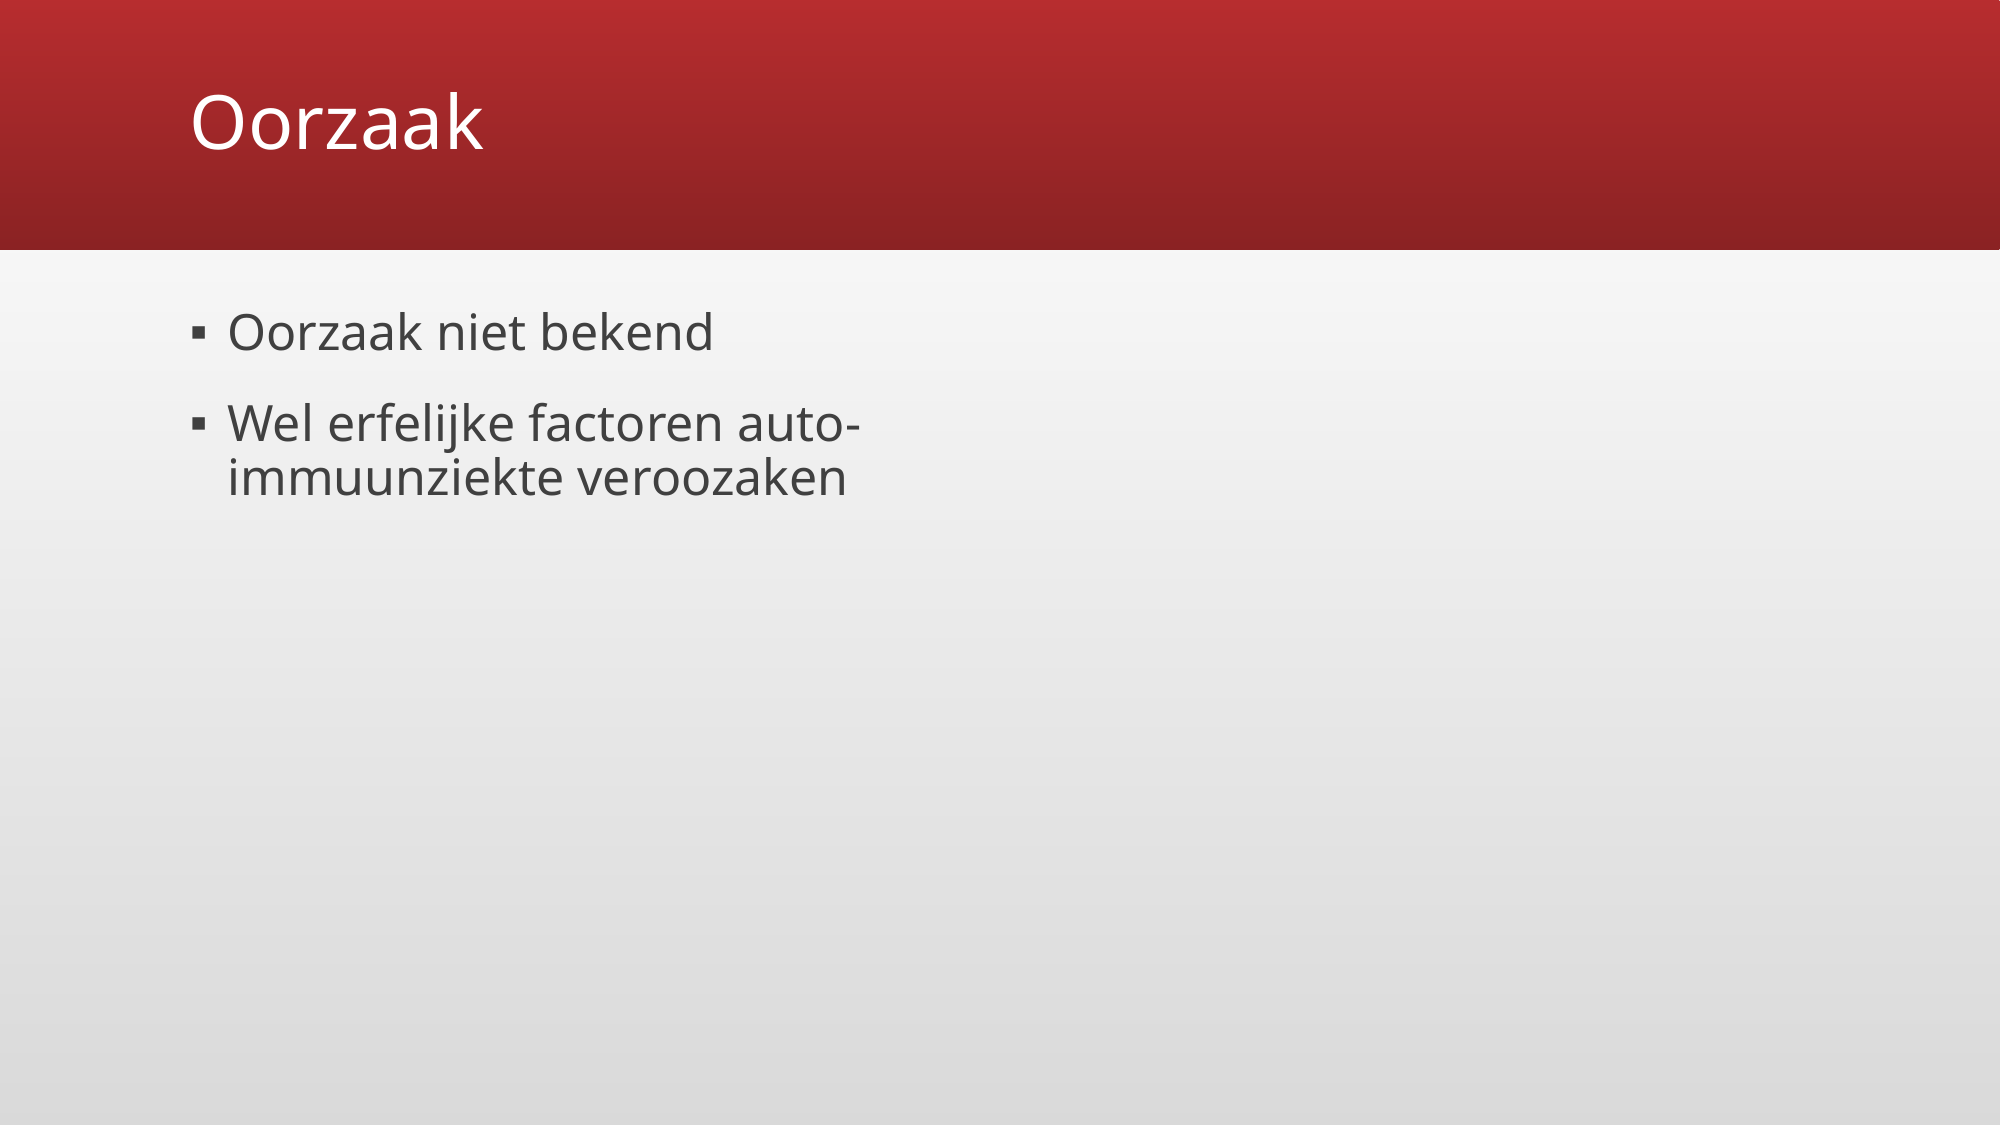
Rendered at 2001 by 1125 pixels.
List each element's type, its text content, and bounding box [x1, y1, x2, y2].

list Oorzaak niet bekend Wel erfelijke factoren auto-immuunziekte veroozaken [174, 299, 963, 1050]
title Oorzaak [174, 16, 1825, 234]
